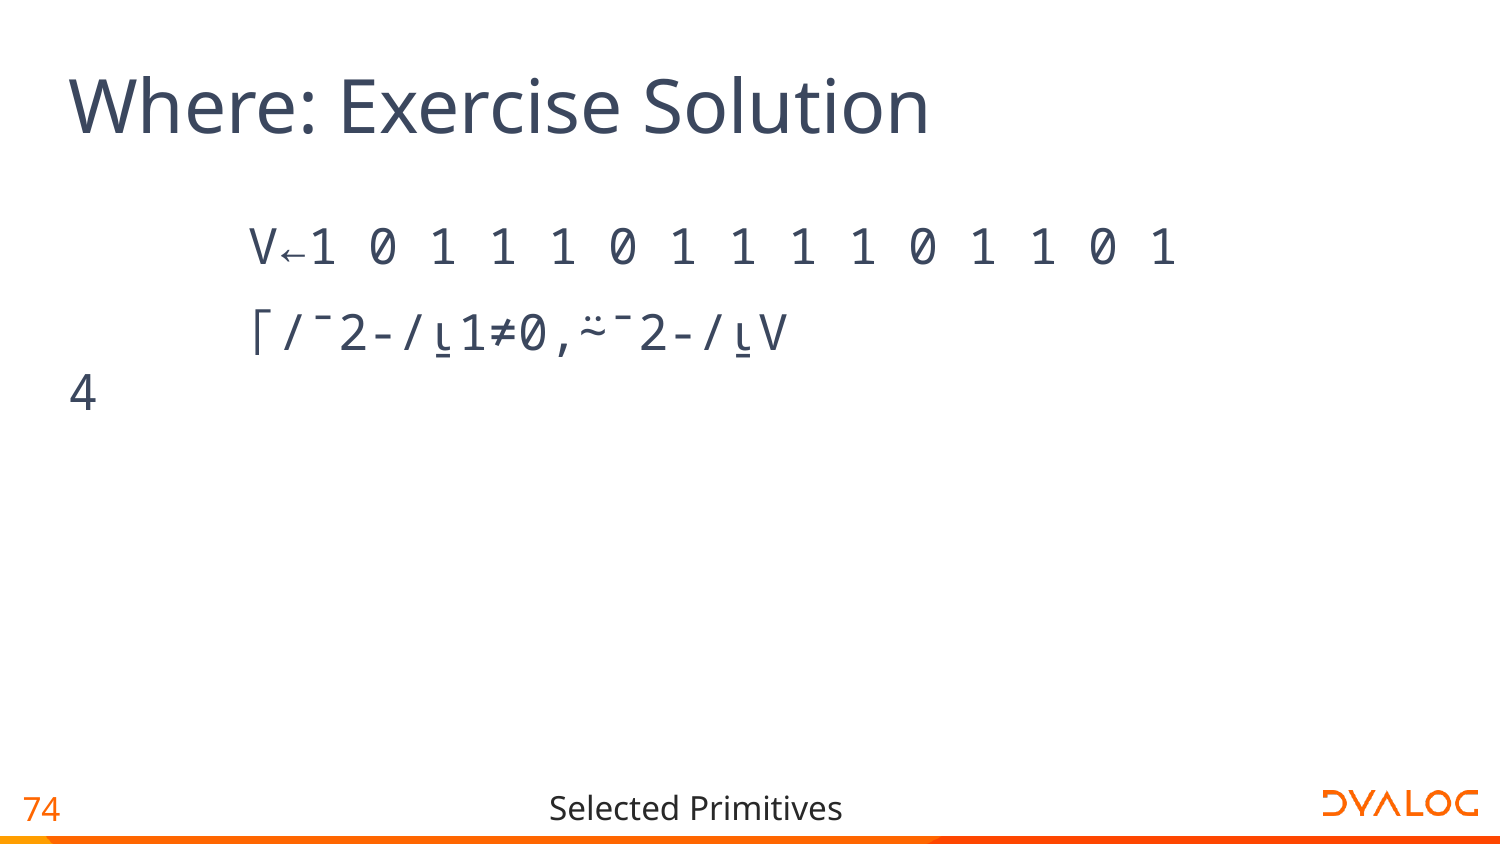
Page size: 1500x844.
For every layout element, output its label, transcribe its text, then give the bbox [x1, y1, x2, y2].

picture [0, 836, 1500, 844]
title Where: Exercise Solution [53, 43, 1453, 157]
list V←1 0 1 1 1 0 1 1 1 1 0 1 1 0 1 ⌈/¯2-/⍸1≠0,⍨¯2-/⍸V 4 [53, 207, 1453, 740]
picture [1323, 790, 1478, 816]
